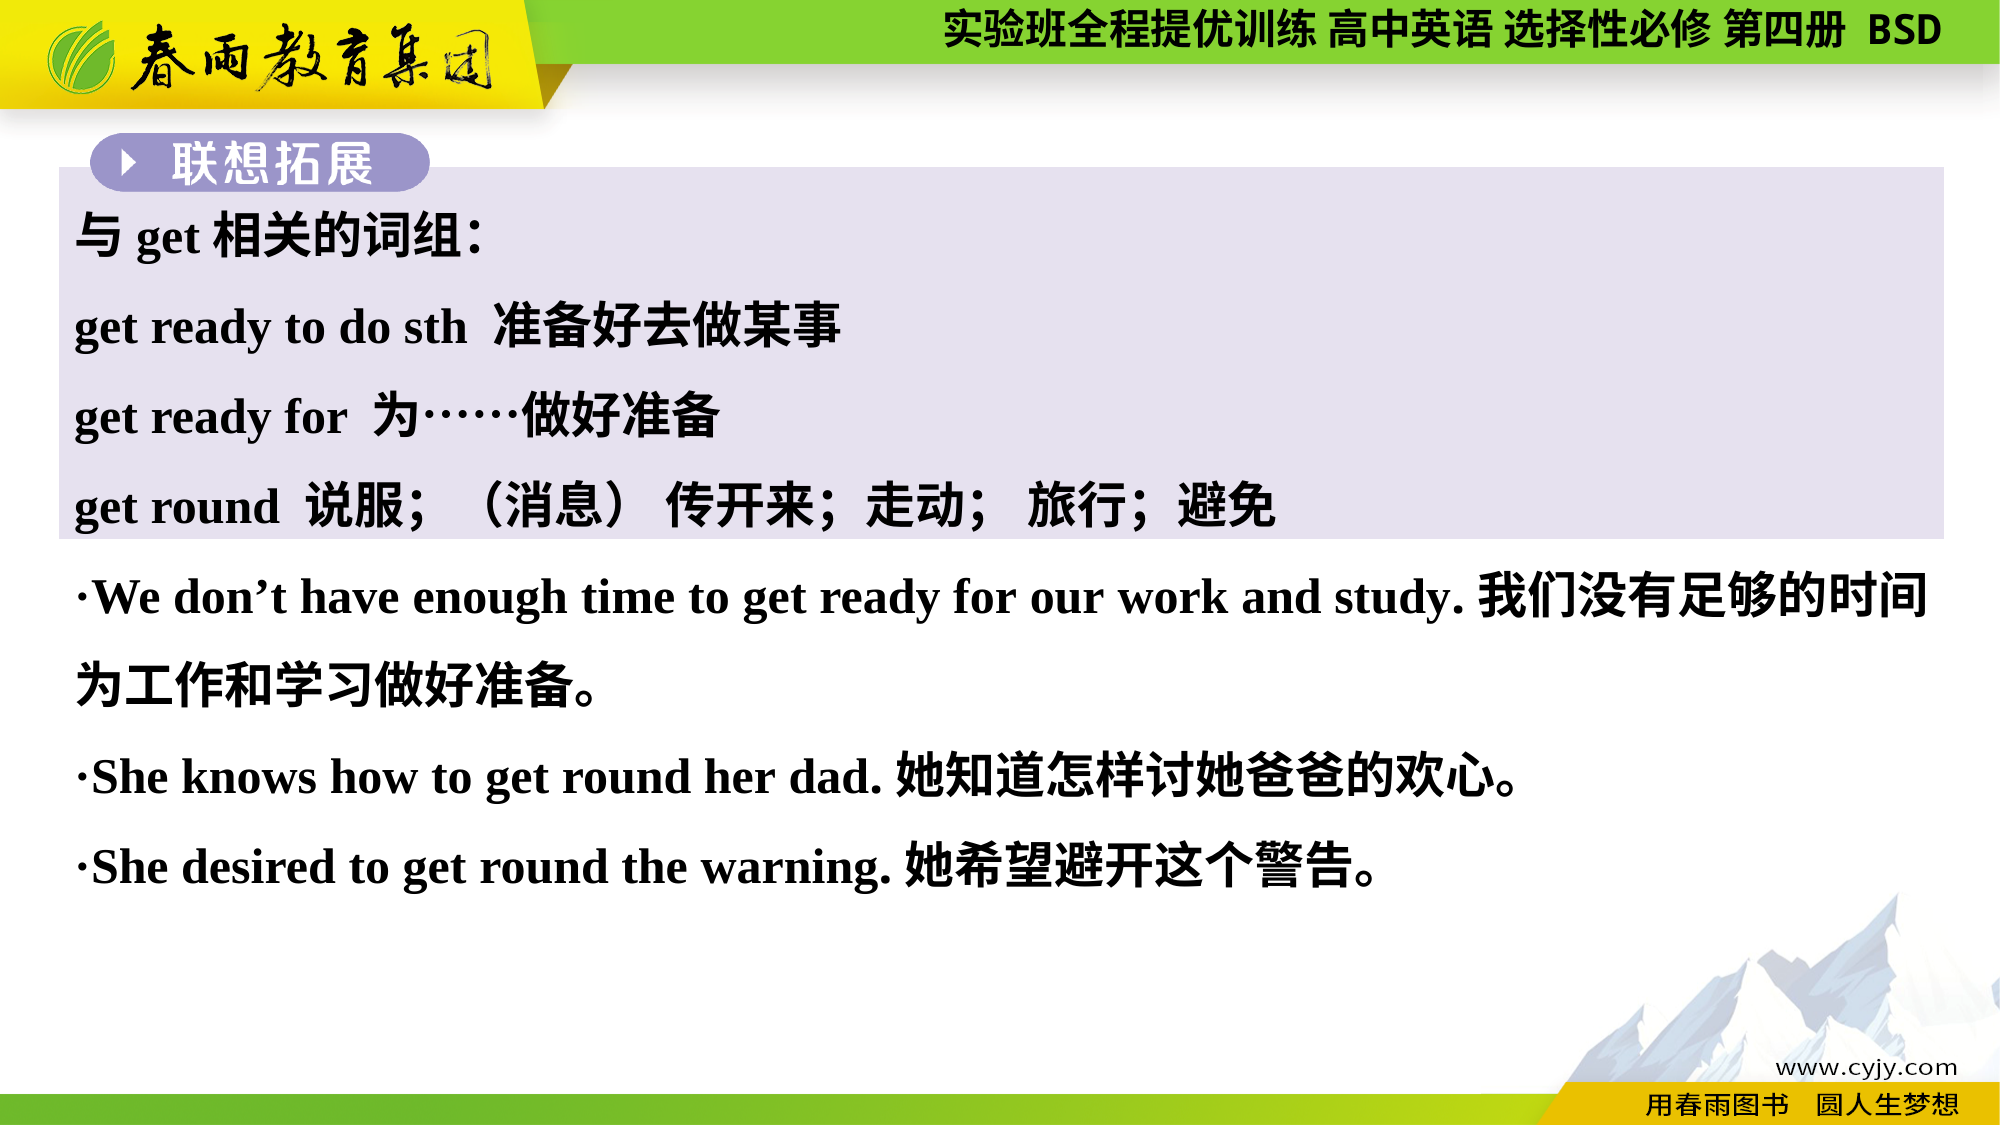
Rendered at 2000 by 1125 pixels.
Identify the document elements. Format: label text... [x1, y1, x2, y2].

list 与get相关的词组： get ready to do sth 准备好去做某事 get ready for 为……做好准备 get round 说服；（消息） 传开来；走动； 旅行；避免 ·We don’t have enough time to get ready for our work and study.我们没有足够的时间为工作和学习做好准备。 ·She knows how to get round her dad.她知道怎样讨她爸爸的欢心。 ·She desired to get round the warning.她希望避开这个警告。 [59, 550, 1944, 908]
picture [0, 0, 2000, 1125]
